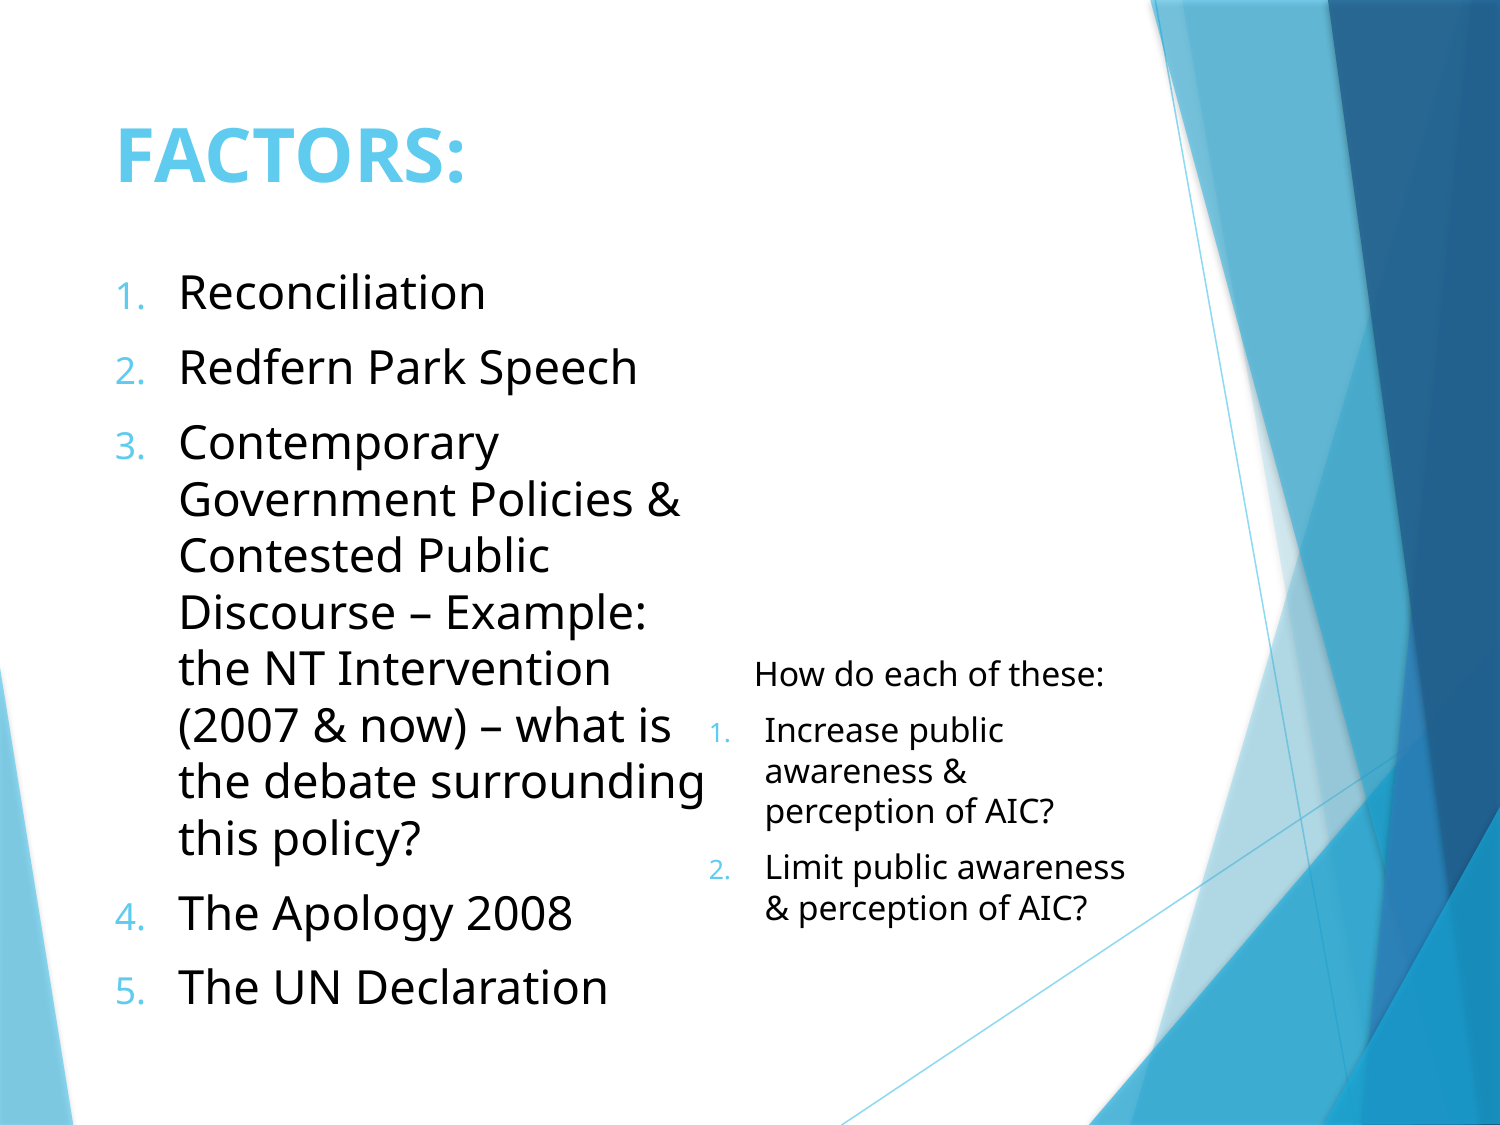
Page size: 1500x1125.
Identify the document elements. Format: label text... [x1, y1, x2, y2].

title FACTORS: [99, 99, 1142, 317]
list Reconciliation Redfern Park Speech Contemporary Government Policies & Contested Public Discourse – Example: the NT Intervention (2007 & now) – what is the debate surrounding this policy? The Apology 2008 The UN Declaration [99, 255, 727, 1071]
list How do each of these: Increase public awareness & perception of AIC? Limit public awareness & perception of AIC? [693, 645, 1142, 953]
